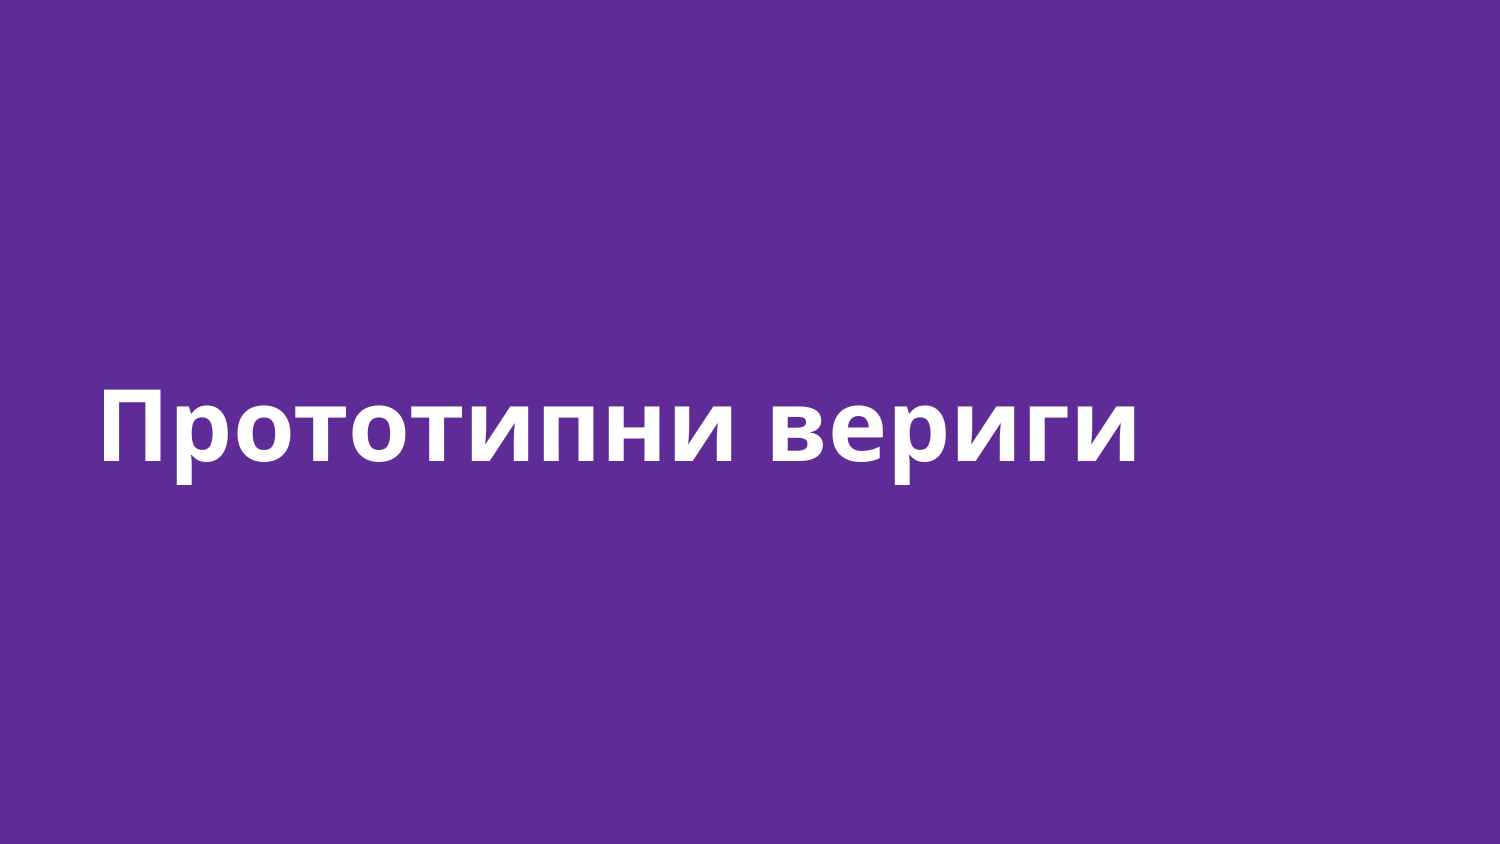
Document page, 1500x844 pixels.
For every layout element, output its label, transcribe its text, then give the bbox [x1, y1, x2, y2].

title Прототипни вериги [80, 86, 1205, 758]
